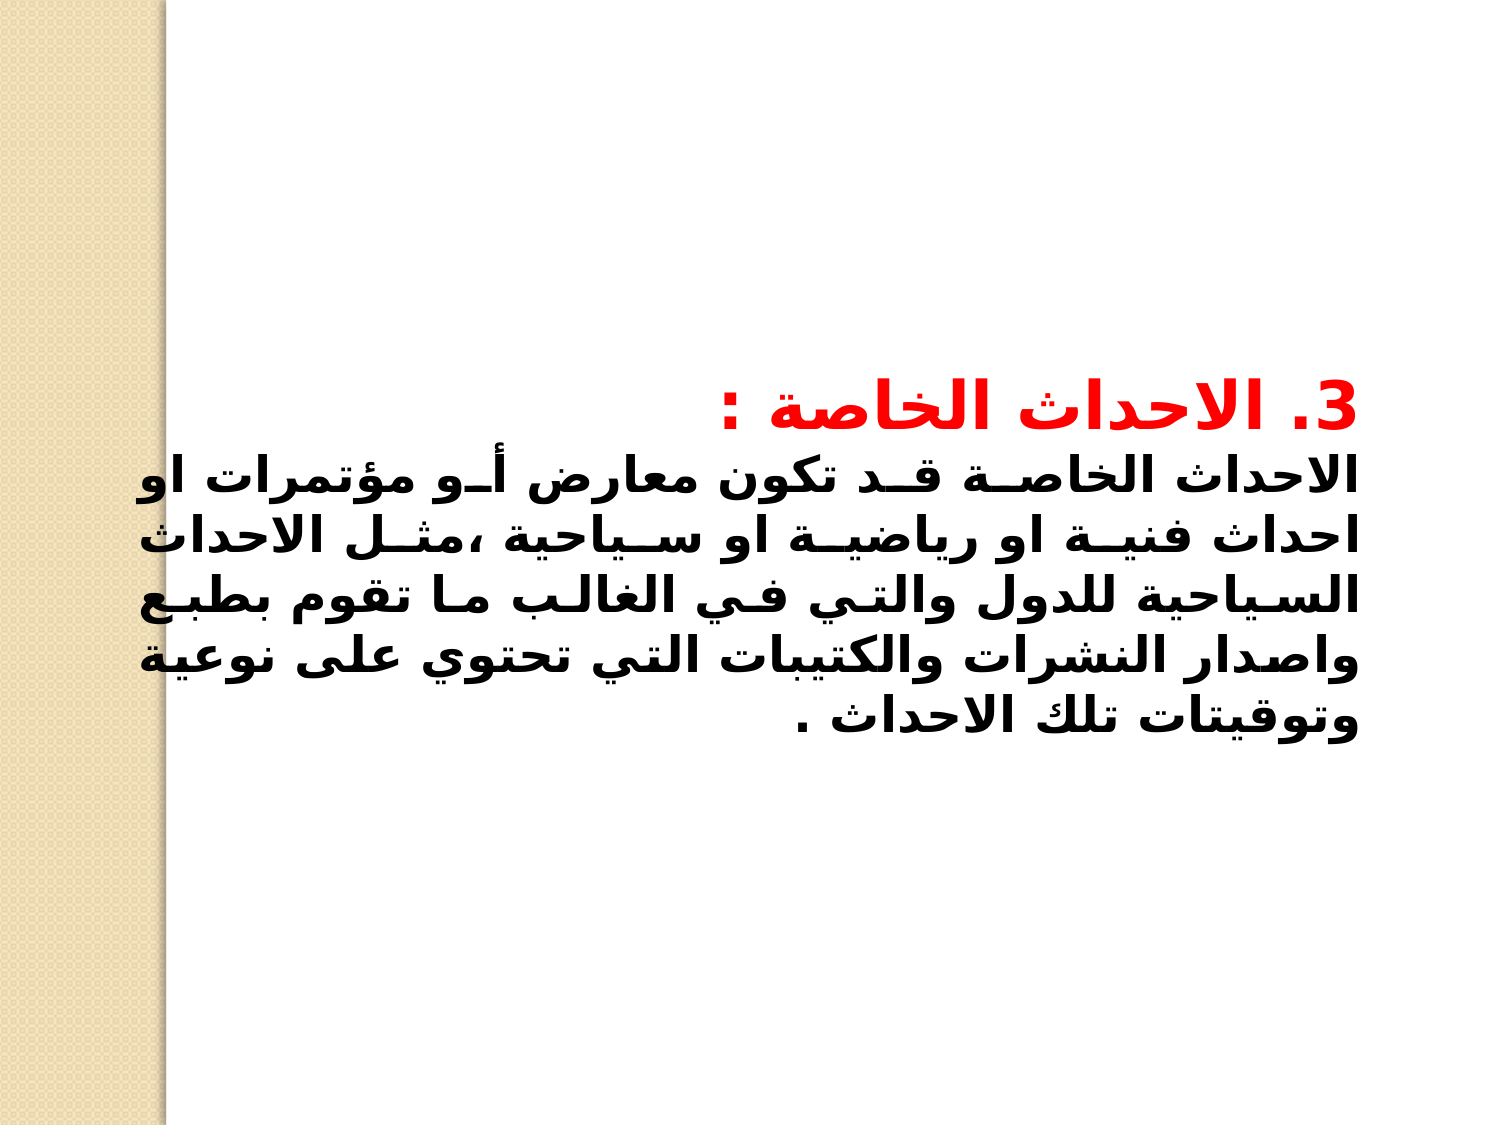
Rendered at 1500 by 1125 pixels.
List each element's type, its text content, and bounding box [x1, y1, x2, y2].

text_box 3. الاحداث الخاصة : الاحداث الخاصة قد تكون معارض أو مؤتمرات او احداث فنية او رياضية او سياحية ،مثل الاحداث السياحية للدول والتي في الغالب ما تقوم بطبع واصدار النشرات والكتيبات التي تحتوي على نوعية وتوقيتات تلك الاحداث . [123, 355, 1376, 751]
